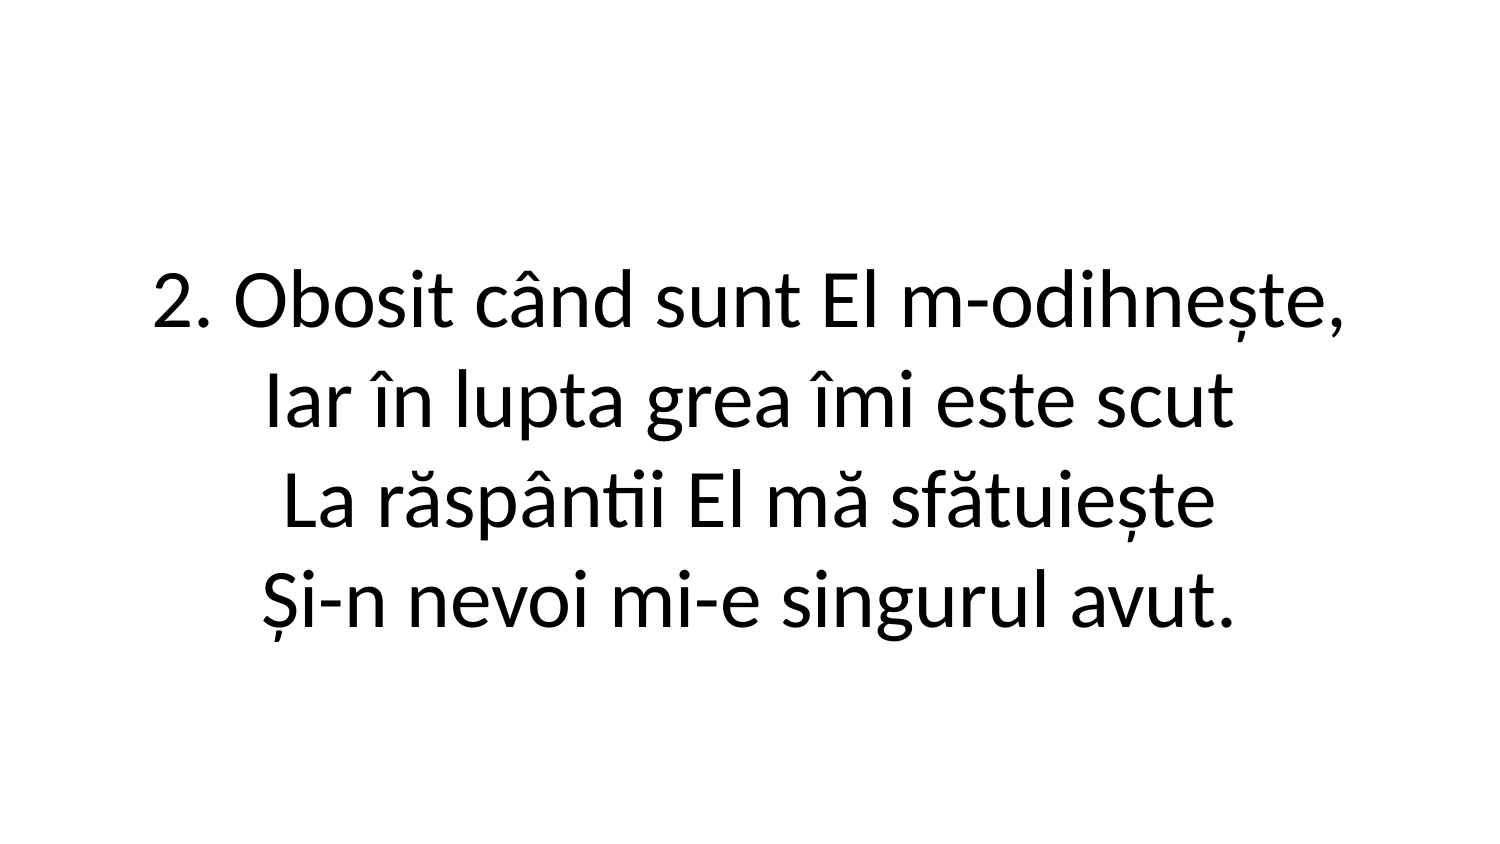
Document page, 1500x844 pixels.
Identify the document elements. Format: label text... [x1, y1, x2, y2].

text_box 2. Obosit când sunt El m-odihnește, Iar în lupta grea îmi este scut La răspântii El mă sfătuiește Și-n nevoi mi-e singurul avut. [136, 192, 1364, 652]
